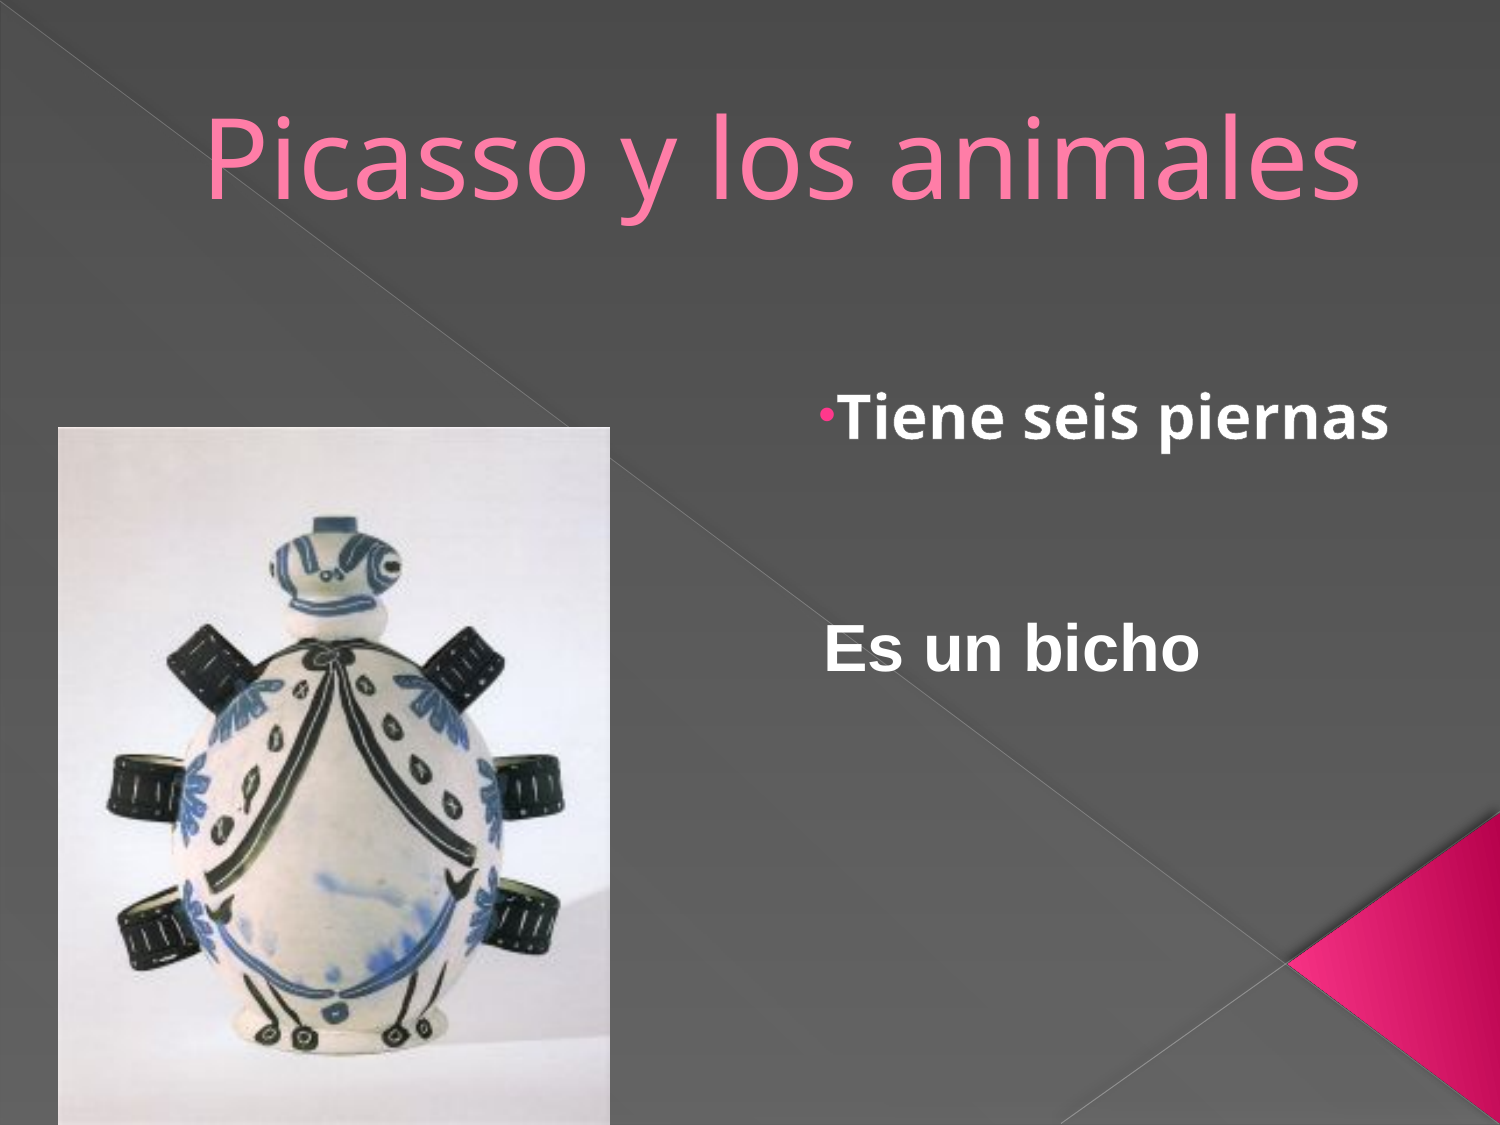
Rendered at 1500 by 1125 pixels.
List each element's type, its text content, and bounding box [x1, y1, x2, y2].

picture [58, 426, 610, 1125]
title Picasso y los animales [82, 46, 1405, 230]
subtitle Tiene seis piernas [738, 368, 1412, 528]
text_box Es un bicho [808, 597, 1430, 693]
